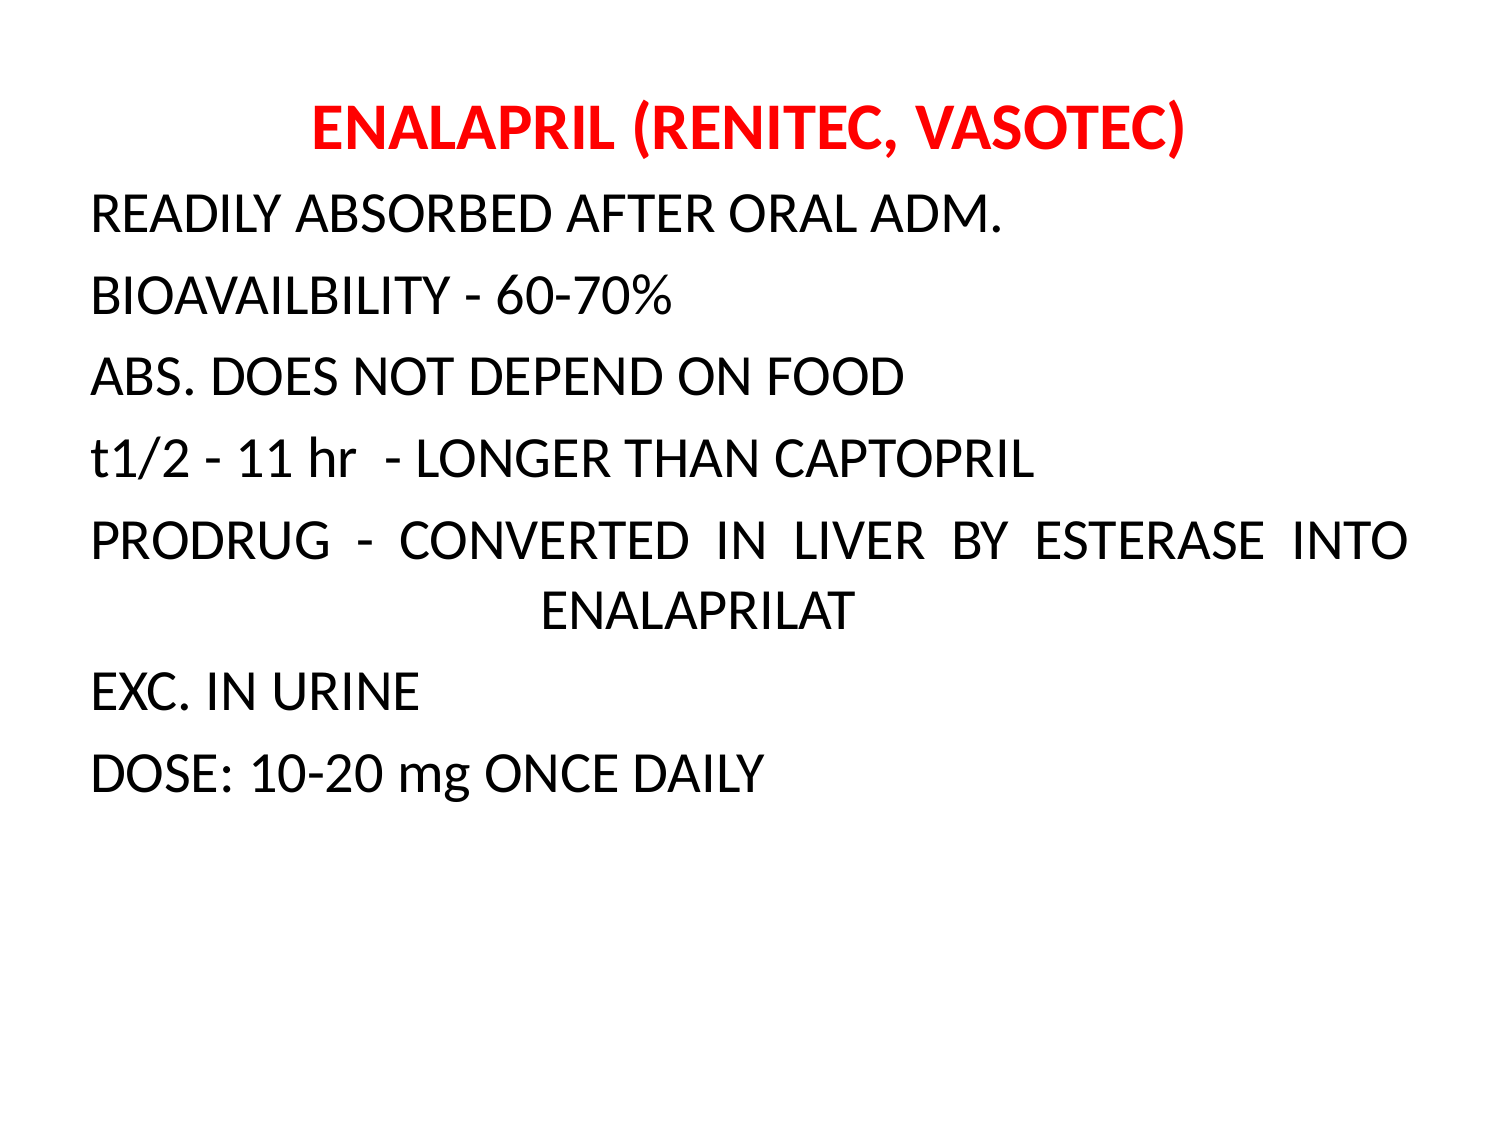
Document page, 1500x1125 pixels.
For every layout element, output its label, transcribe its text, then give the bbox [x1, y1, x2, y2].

list ENALAPRIL (RENITEC, VASOTEC) READILY ABSORBED AFTER ORAL ADM. BIOAVAILBILITY - 60-70% ABS. DOES NOT DEPEND ON FOOD t1/2 - 11 hr - LONGER THAN CAPTOPRIL PRODRUG - CONVERTED IN LIVER BY ESTERASE INTO ENALAPRILAT EXC. IN URINE DOSE: 10-20 mg ONCE DAILY [75, 75, 1425, 818]
